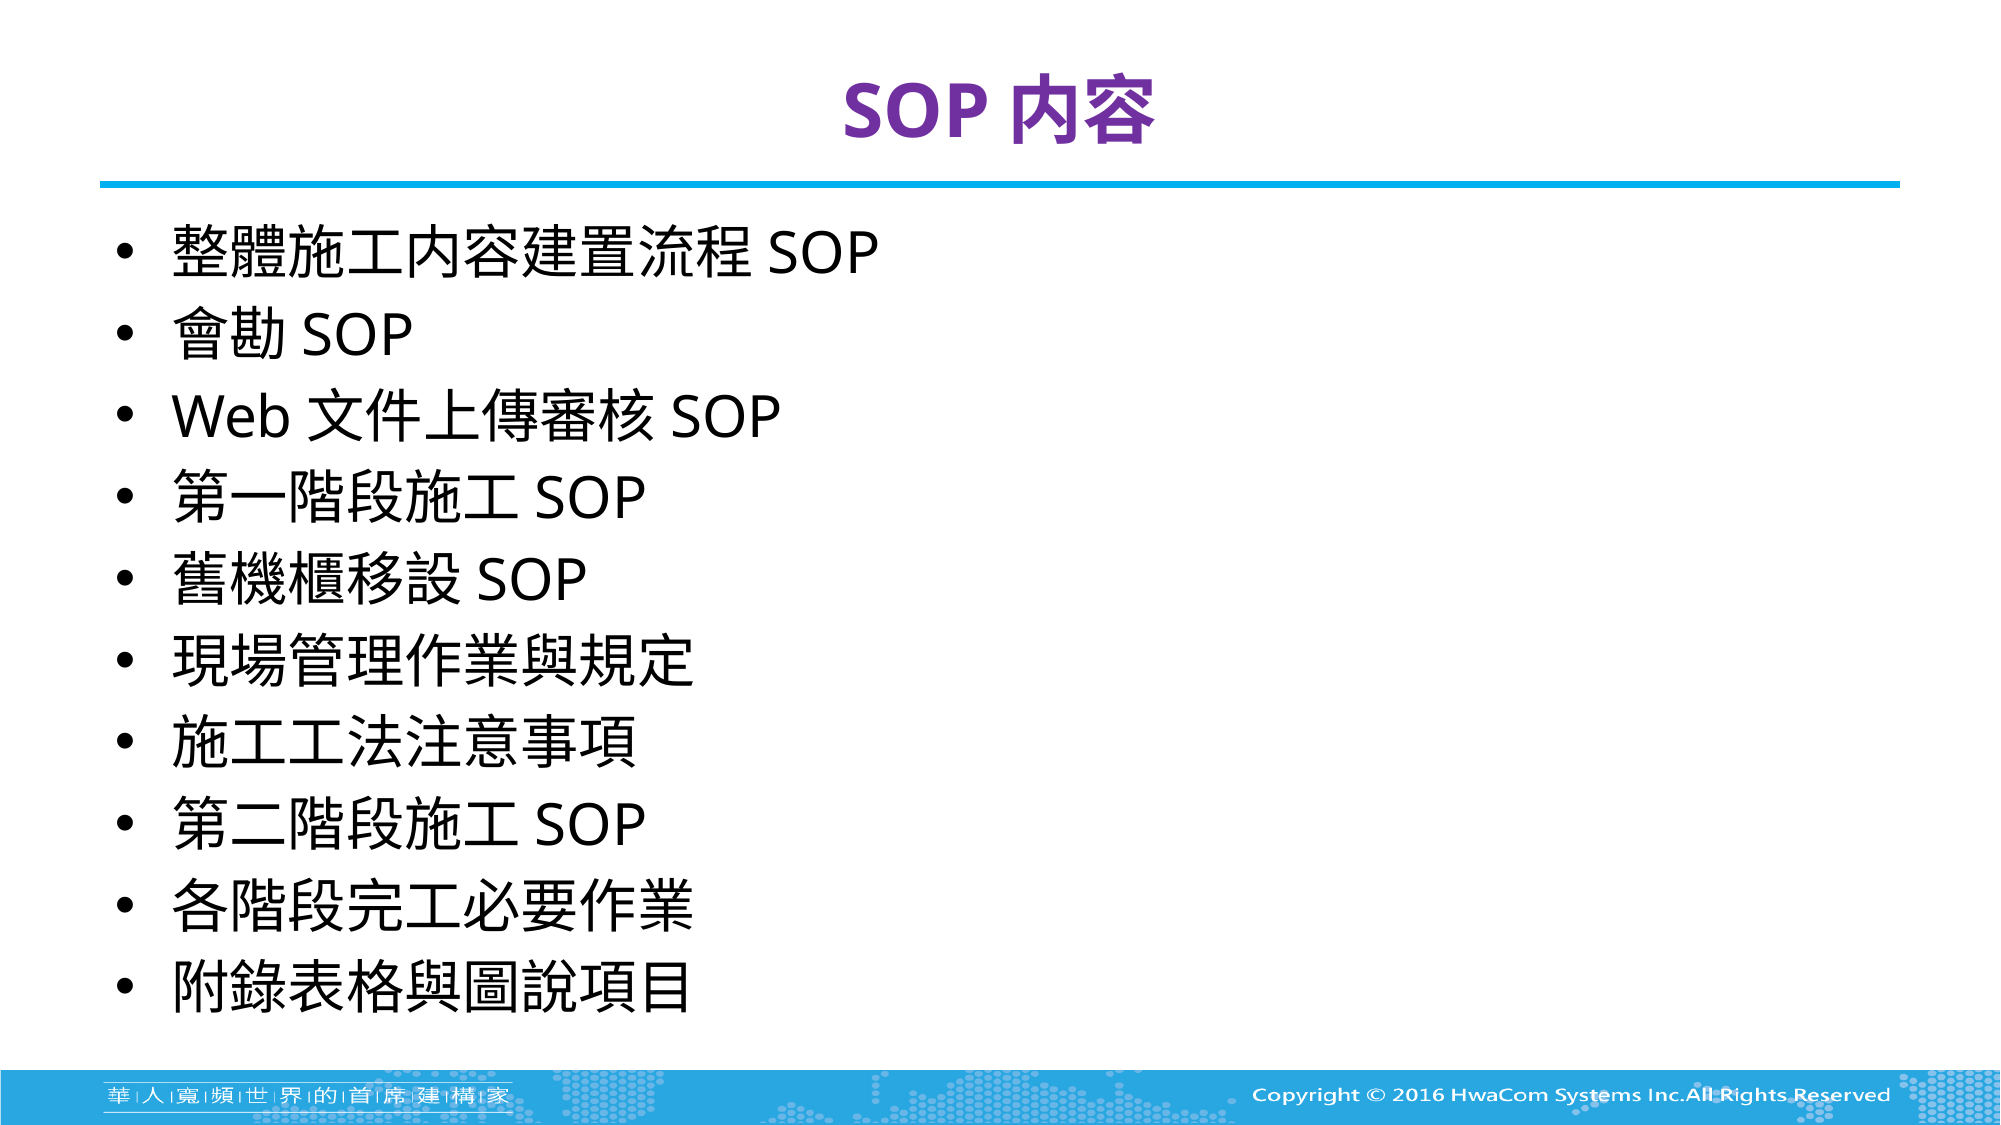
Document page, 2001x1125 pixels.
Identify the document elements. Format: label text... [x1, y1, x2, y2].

list 整體施工内容建置流程SOP 會勘SOP Web文件上傳審核SOP 第一階段施工SOP 舊機櫃移設SOP 現場管理作業與規定 施工工法注意事項 第二階段施工SOP 各階段完工必要作業 附錄表格與圖說項目 [99, 208, 1900, 1057]
picture [0, 1070, 2000, 1125]
title SOP内容 [99, 45, 1900, 171]
